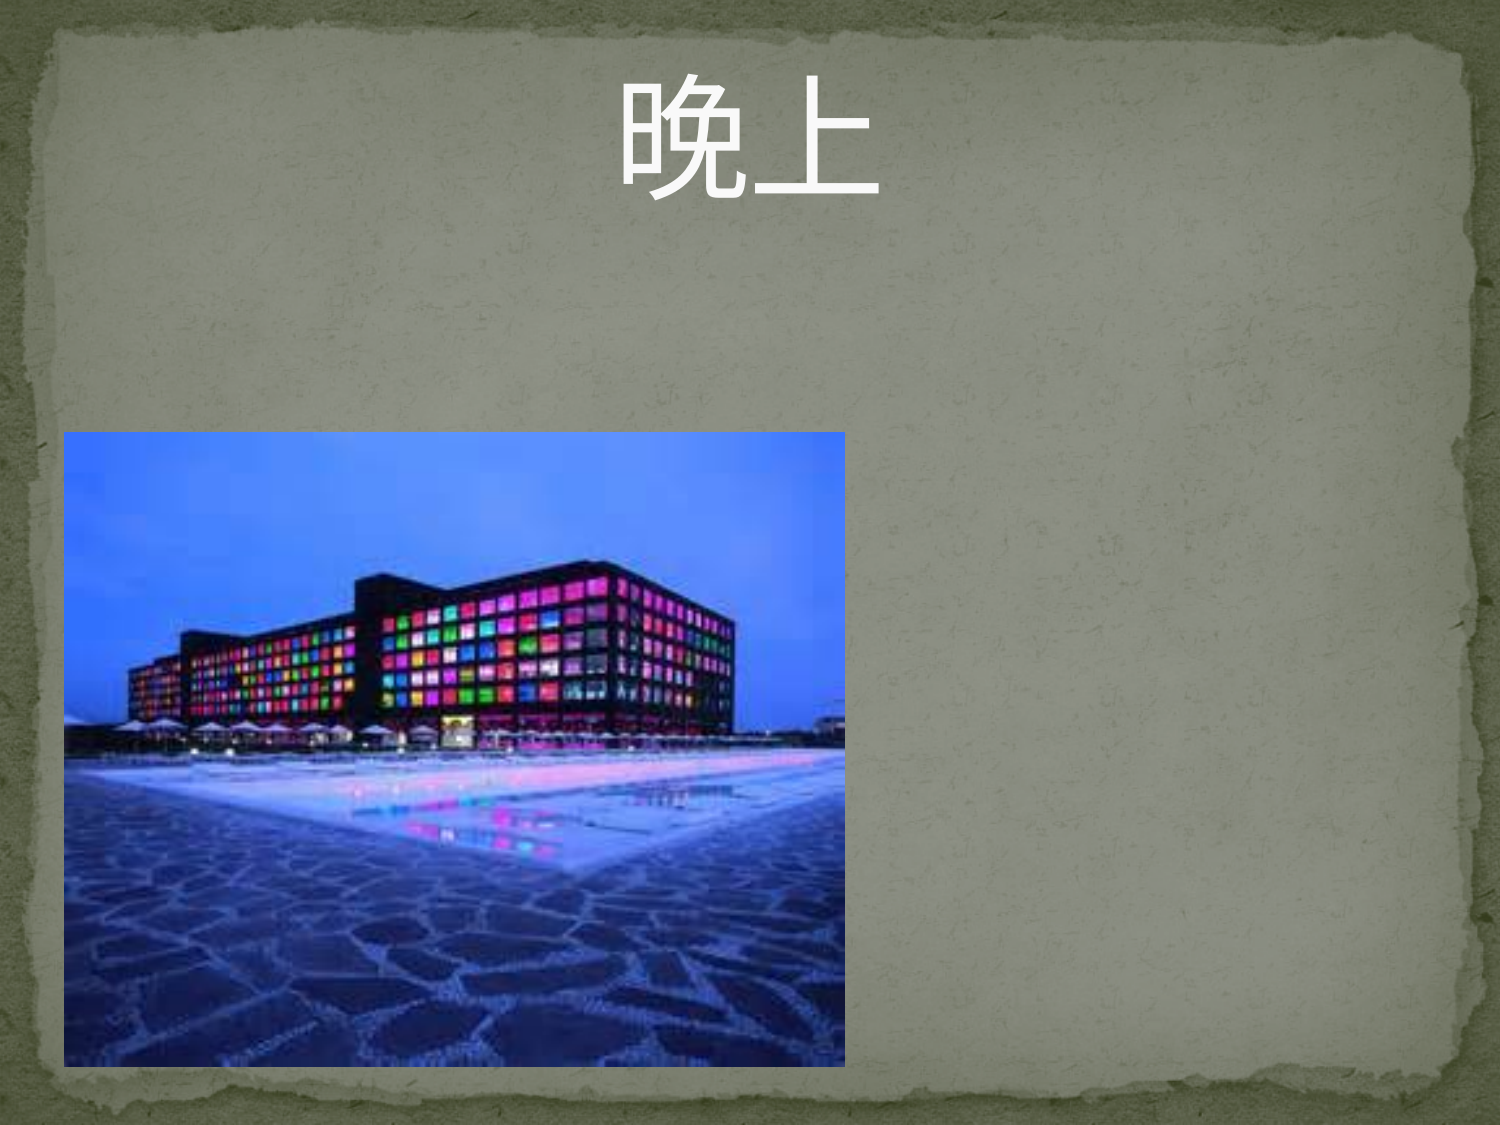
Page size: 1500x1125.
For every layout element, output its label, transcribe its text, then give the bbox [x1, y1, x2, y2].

title 晚上 [74, 24, 1425, 225]
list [67, 435, 843, 1066]
